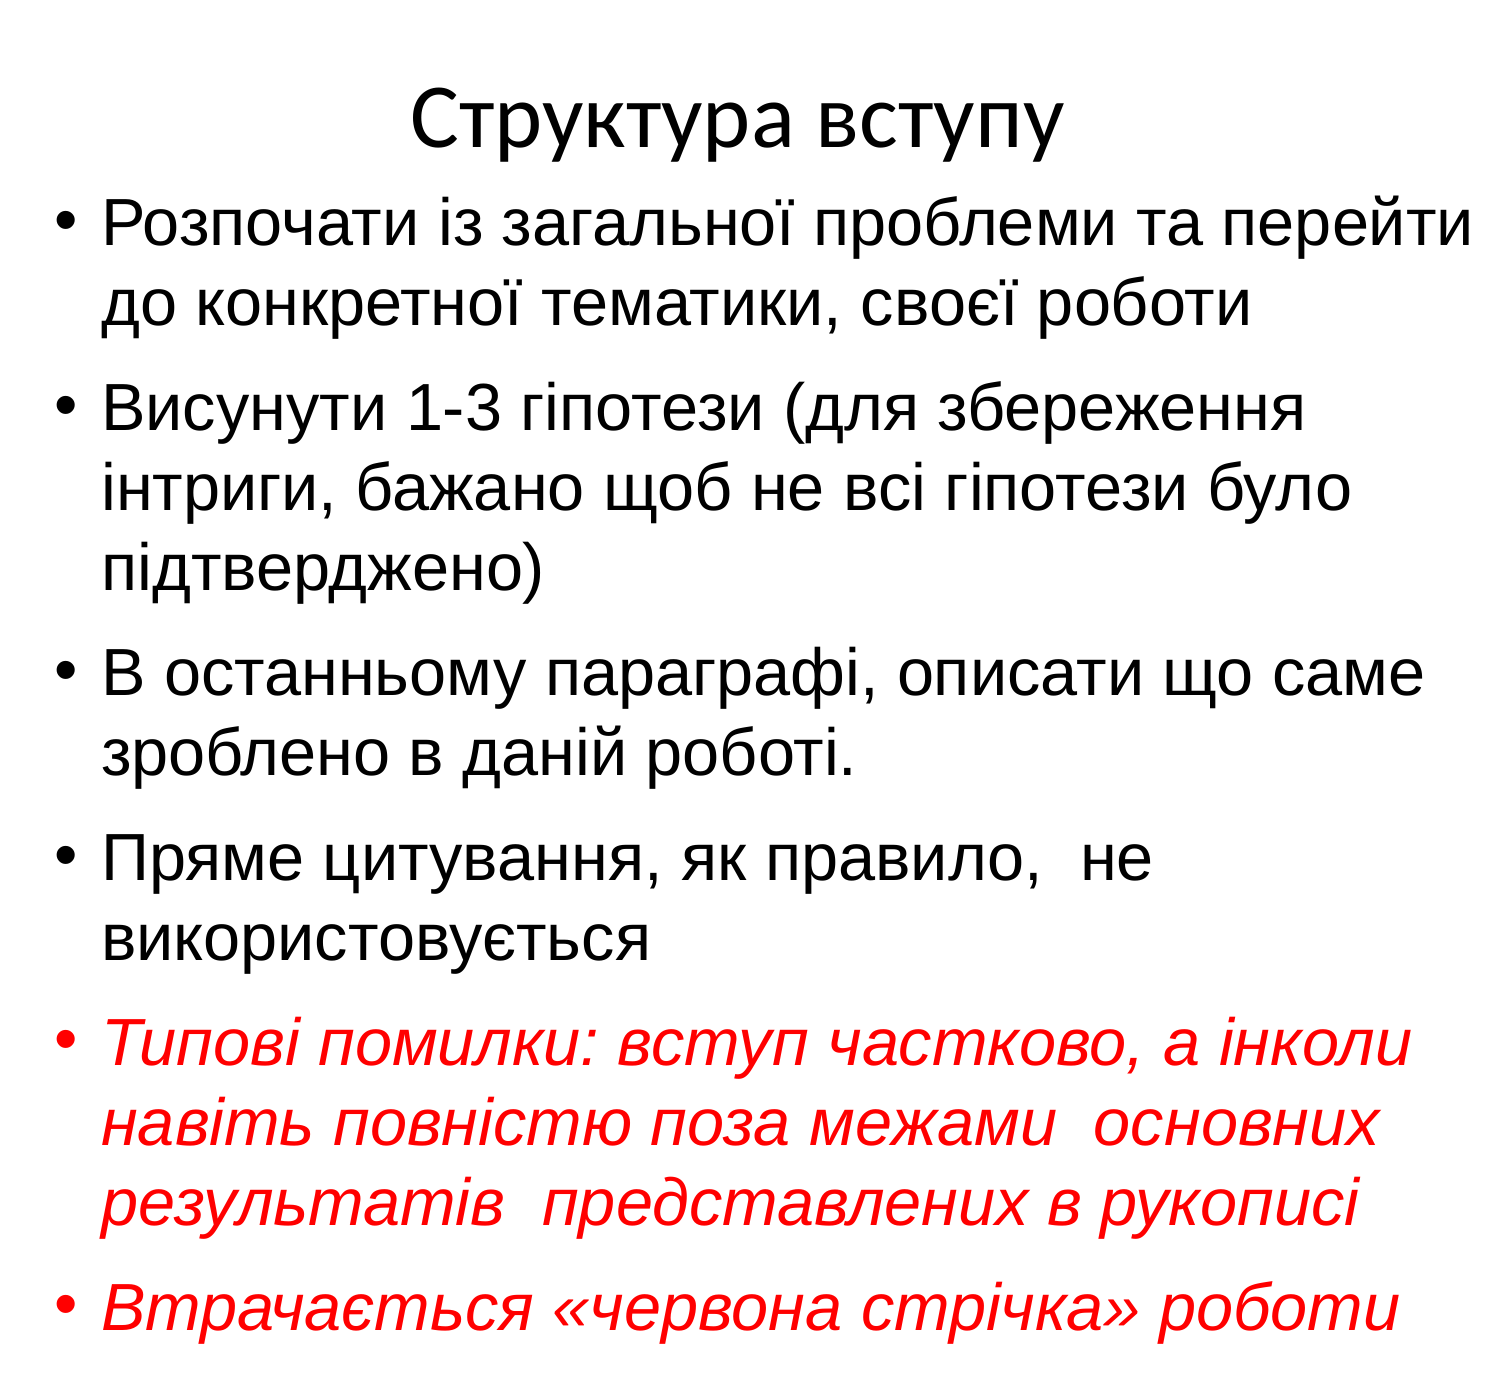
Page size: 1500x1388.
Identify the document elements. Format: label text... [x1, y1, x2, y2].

text_box Структура вступу [395, 48, 1081, 173]
text_box Розпочати із загальної проблеми та перейти до конкретної тематики, своєї роботи Висунути 1-3 гіпотези (для збереження інтриги, бажано щоб не всі гіпотези було підтверджено) В останньому параграфі, описати що саме зроблено в даній роботі. Пряме цитування, як правило, не використовується Типові помилки: вступ частково, а інколи навіть повністю поза межами основних результатів представлених в рукописі Втрачається «червона стрічка» роботи [39, 171, 1500, 1388]
